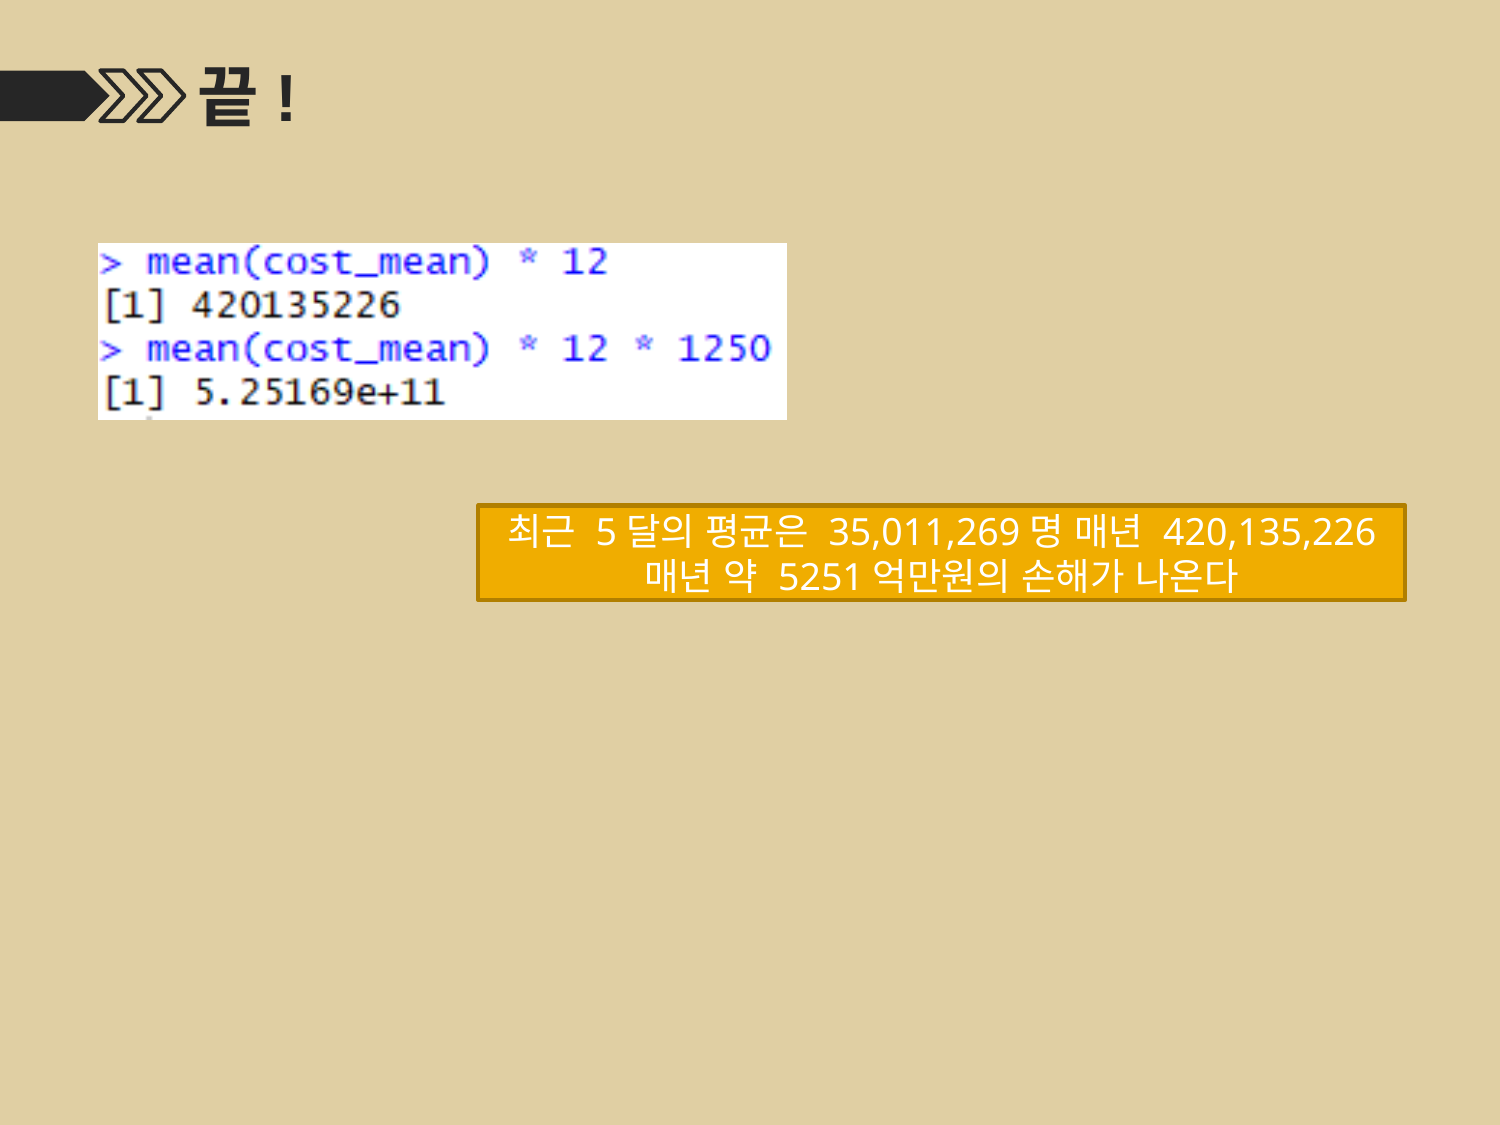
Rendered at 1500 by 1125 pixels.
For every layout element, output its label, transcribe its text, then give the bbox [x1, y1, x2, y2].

text_box 최근 5달의 평균은 35,011,269명 매년 420,135,226 매년 약 5251억만원의 손해가 나온다 [476, 503, 1407, 602]
picture [98, 243, 787, 421]
text_box [136, 68, 187, 124]
text_box [0, 68, 112, 124]
text_box [98, 68, 149, 124]
text_box 끝! [182, 47, 1046, 143]
